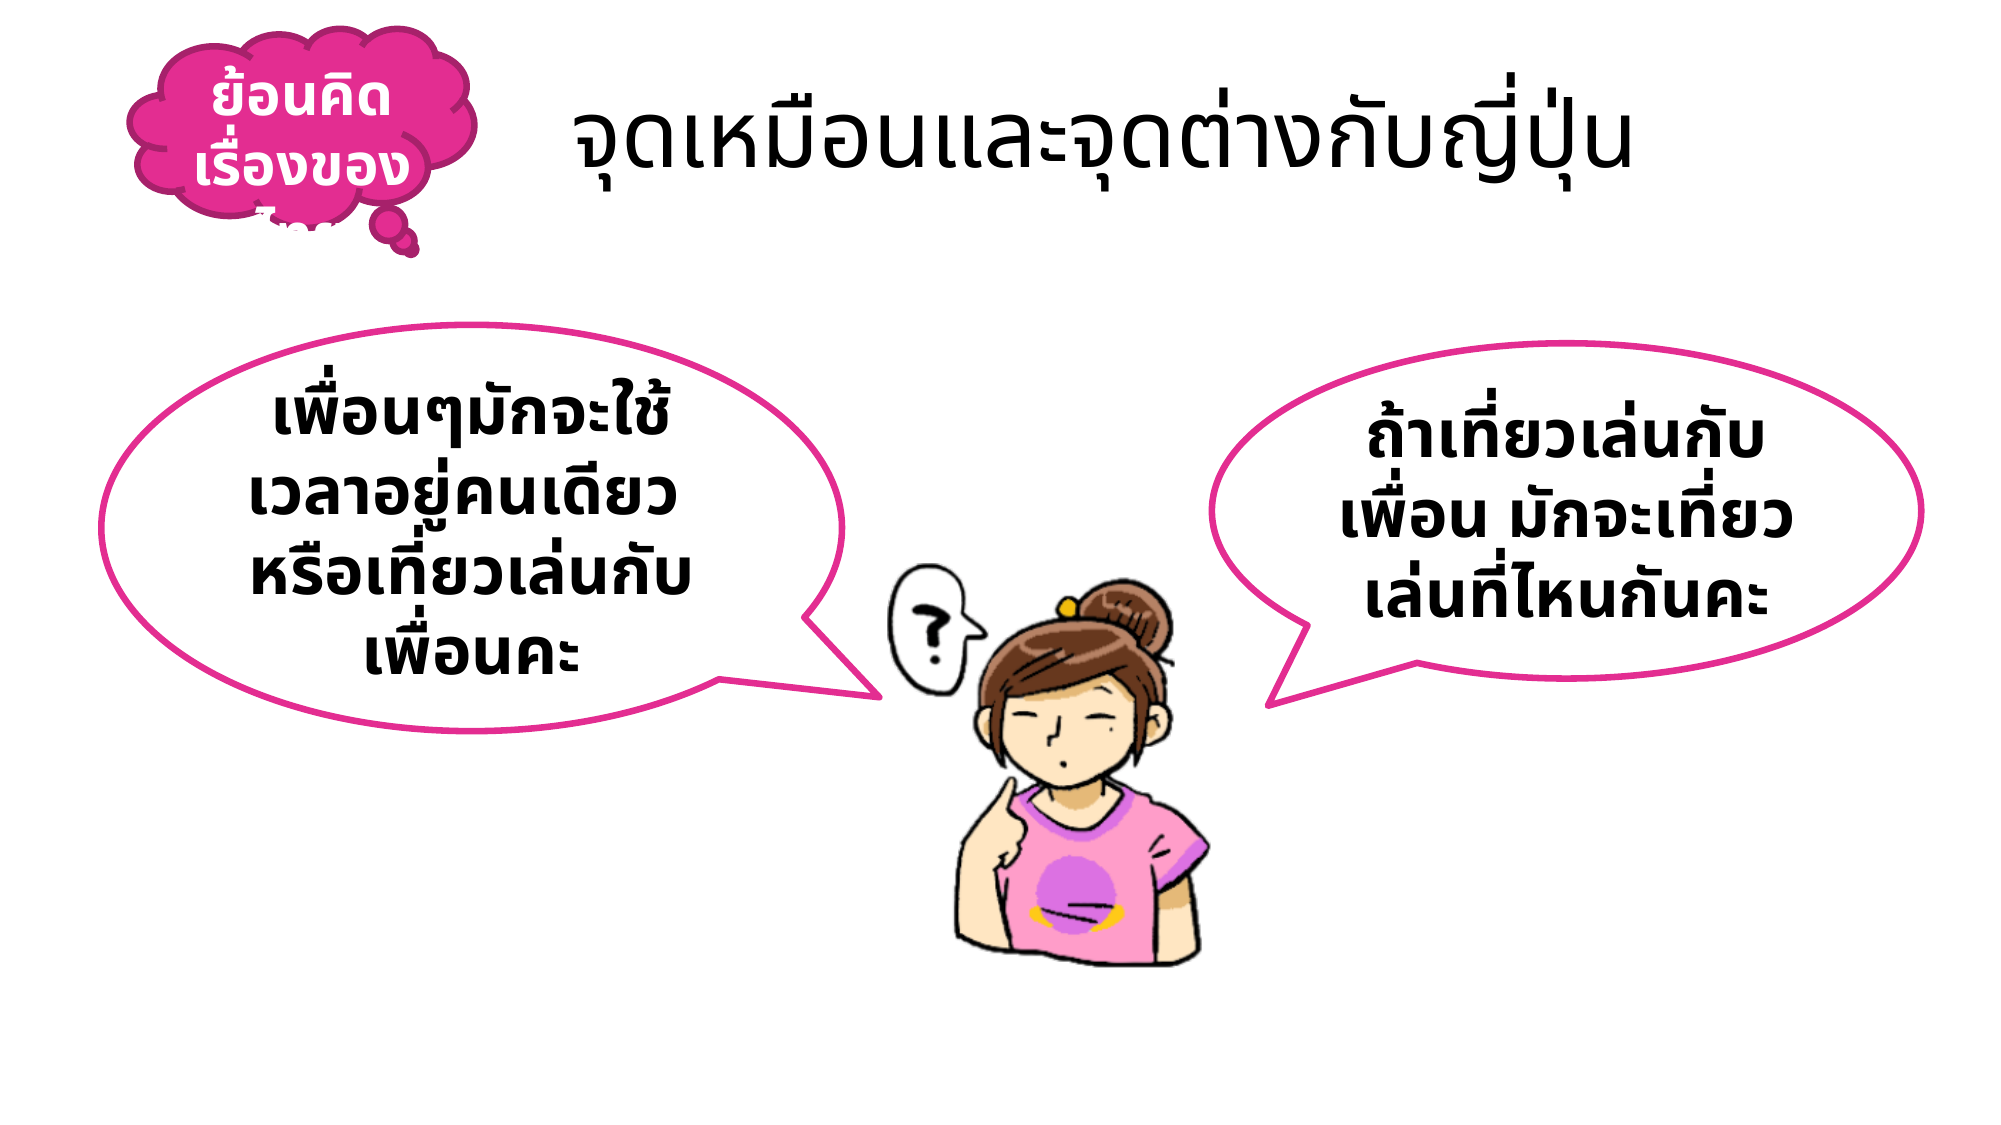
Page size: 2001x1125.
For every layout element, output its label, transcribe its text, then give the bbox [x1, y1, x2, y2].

text_box [186, 25, 478, 170]
title จุดเหมือนและจุดต่างกับญี่ปุ่น [556, 28, 1666, 246]
text_box เพื่อนๆมักจะใช้เวลาอยู่คนเดียว หรือเที่ยวเล่นกับเพื่อนคะ [98, 321, 880, 735]
text_box [126, 61, 168, 195]
text_box ย้อนคิด เรื่องของไทย [168, 49, 437, 275]
text_box ถ้าเที่ยวเล่นกับเพื่อน มักจะเที่ยวเล่นที่ไหนกันคะ [1208, 339, 1925, 709]
picture [886, 562, 1213, 970]
